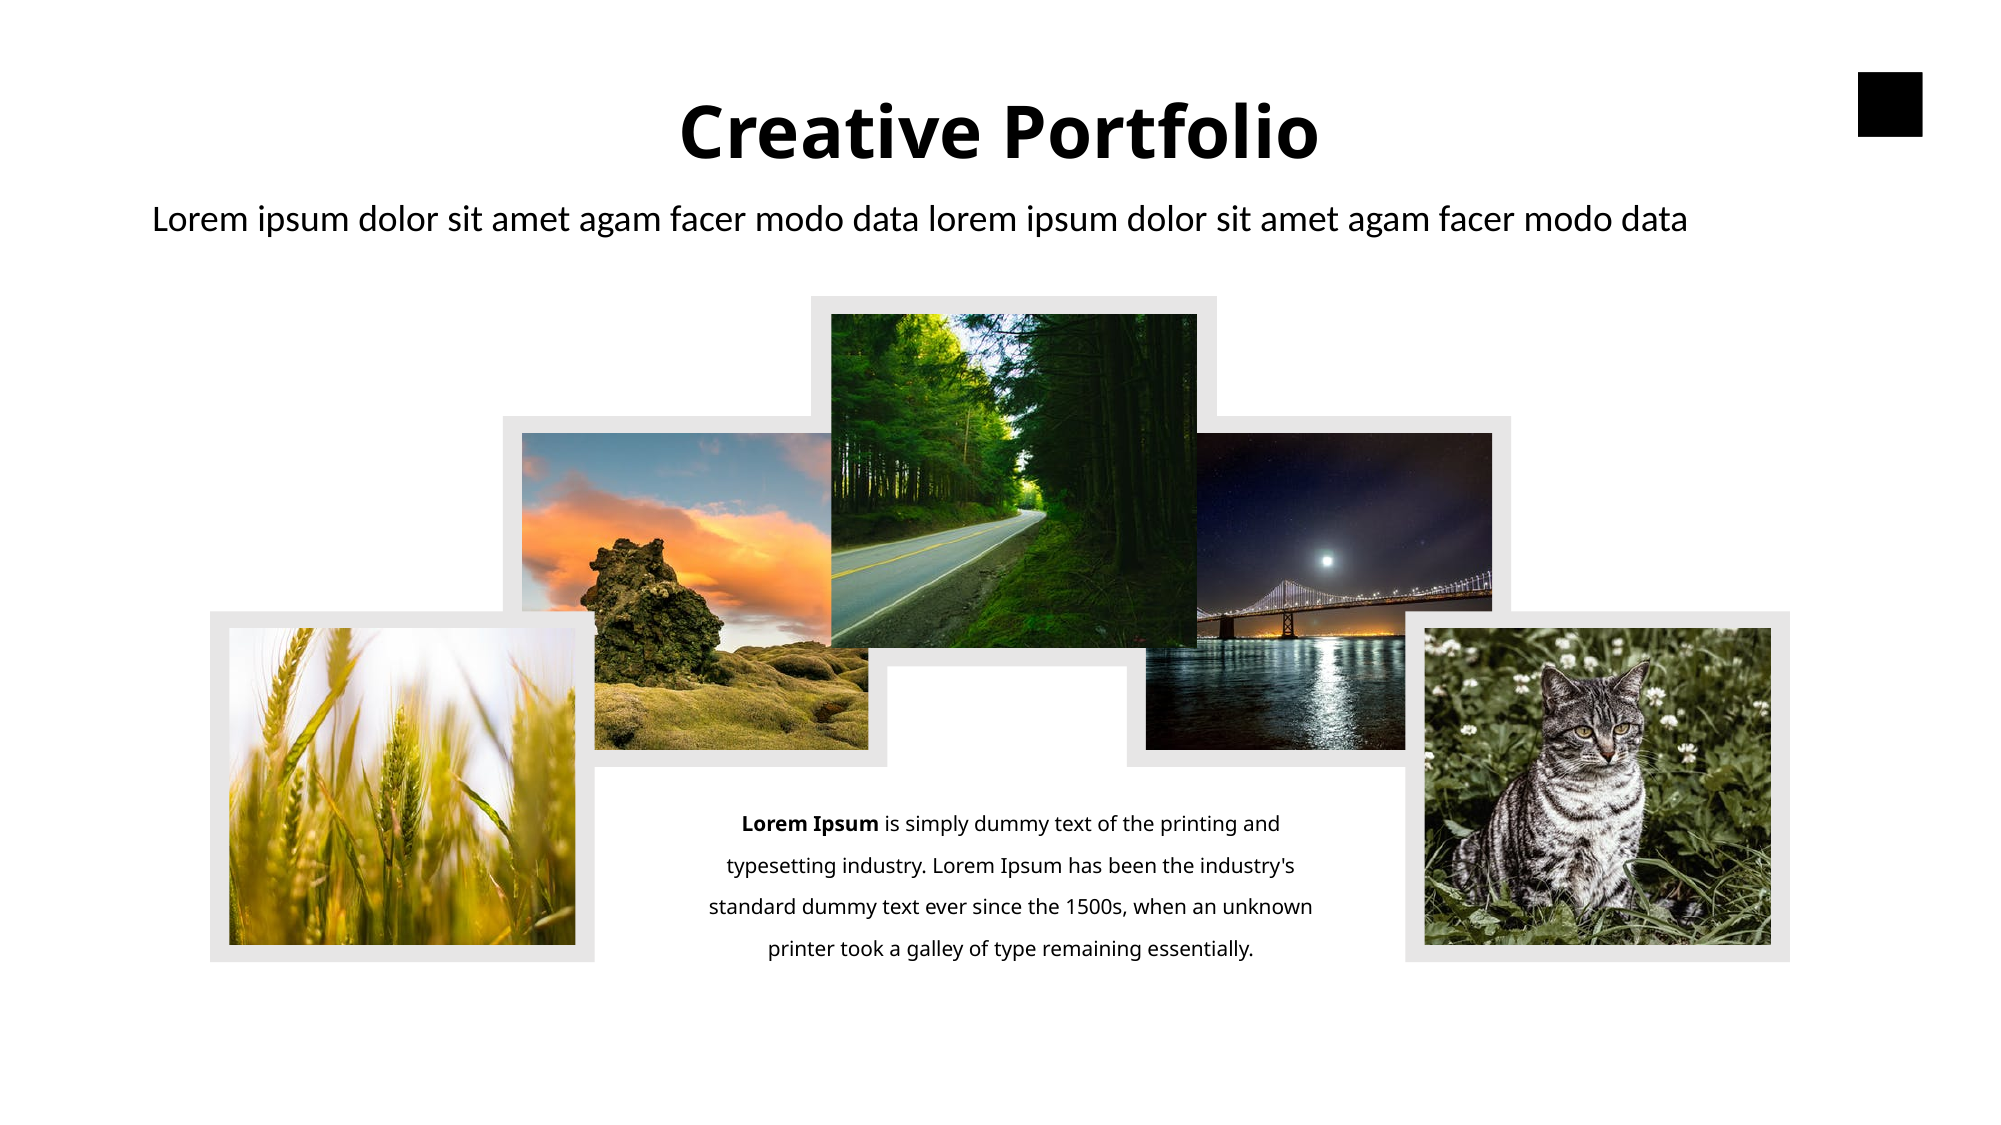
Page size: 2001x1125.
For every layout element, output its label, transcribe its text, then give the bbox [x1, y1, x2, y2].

text_box [1863, 130, 1924, 138]
slide_number 6 [1863, 78, 1927, 130]
text_box [596, 667, 888, 768]
text_box [1404, 610, 1791, 963]
text_box [1857, 71, 1924, 78]
text_box [1218, 415, 1512, 610]
text_box [869, 648, 1145, 667]
text_box [810, 295, 1218, 433]
subtitle Lorem ipsum dolor sit amet agam facer modo data lorem ipsum dolor sit amet agam facer modo data [137, 186, 1863, 227]
text_box [1126, 667, 1404, 768]
text_box Lorem Ipsum is simply dummy text of the printing and typesetting industry. Lorem Ipsum has been the industry's standard dummy text ever since the 1500s, when an unknown printer took a galley of type remaining essentially. [676, 786, 1346, 968]
text_box [209, 610, 596, 963]
text_box [502, 415, 810, 610]
title Creative Portfolio [137, 78, 1863, 186]
picture [229, 314, 1771, 945]
